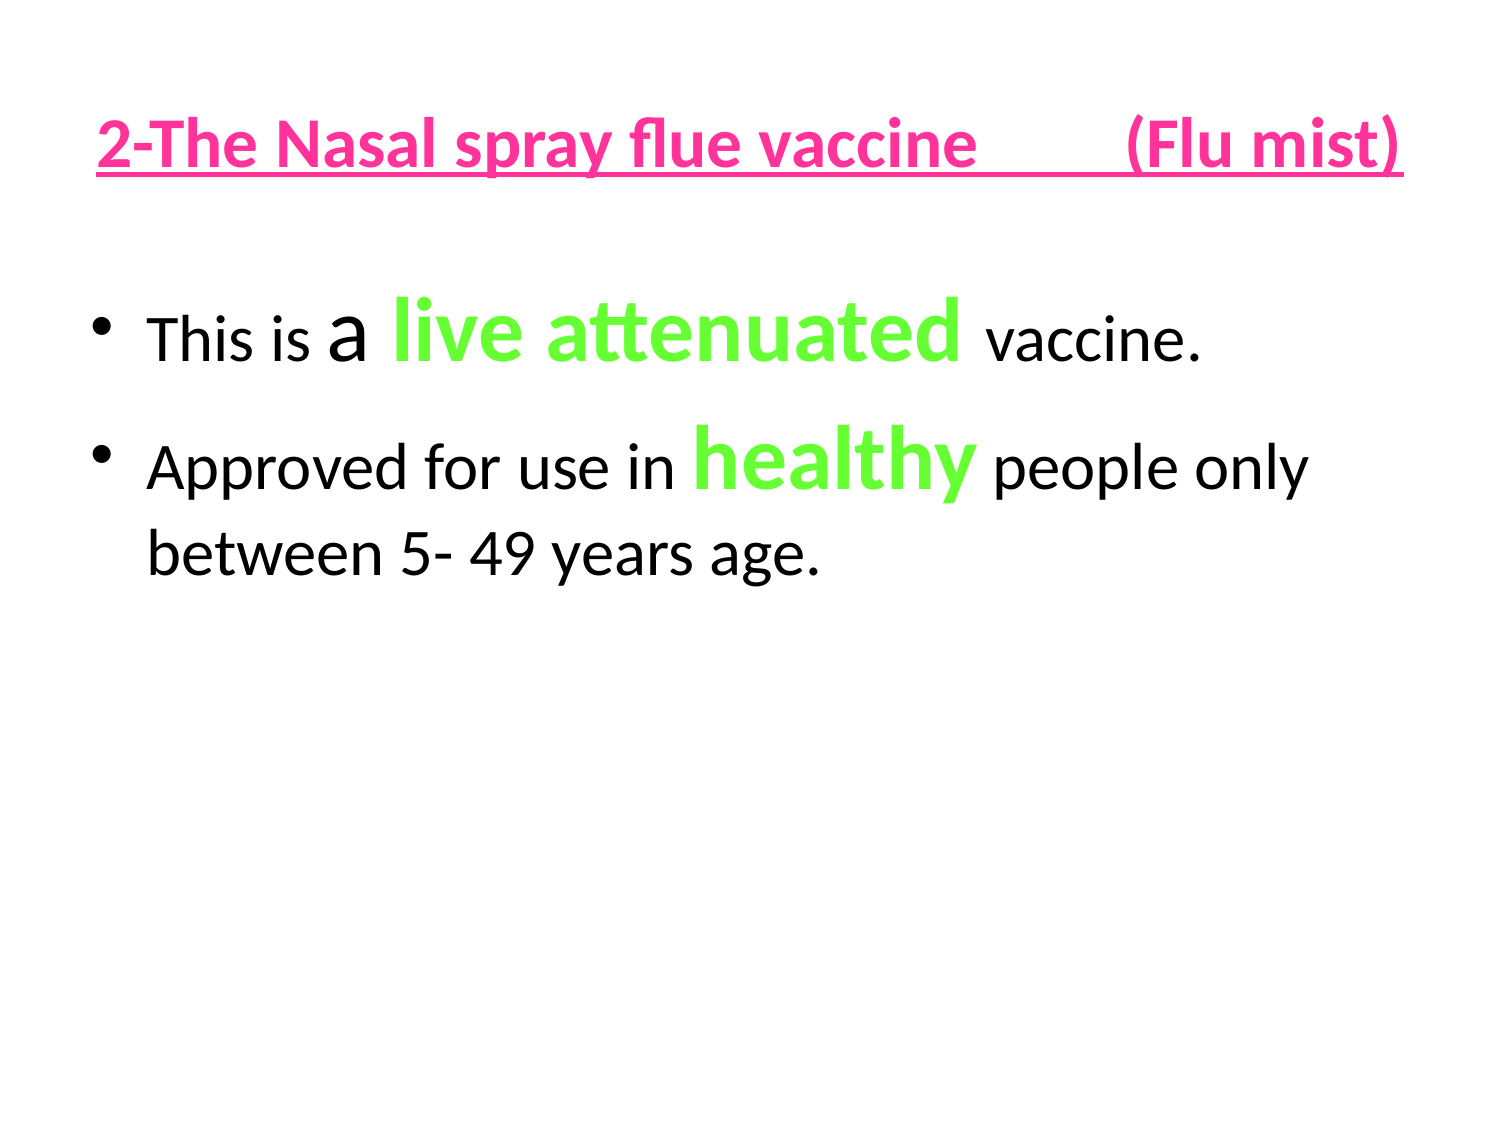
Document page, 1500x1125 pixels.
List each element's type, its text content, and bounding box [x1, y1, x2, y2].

title 2-The Nasal spray flue vaccine (Flu mist) [75, 45, 1425, 233]
list This is a live attenuated vaccine. Approved for use in healthy people only between 5- 49 years age. [75, 262, 1425, 1005]
